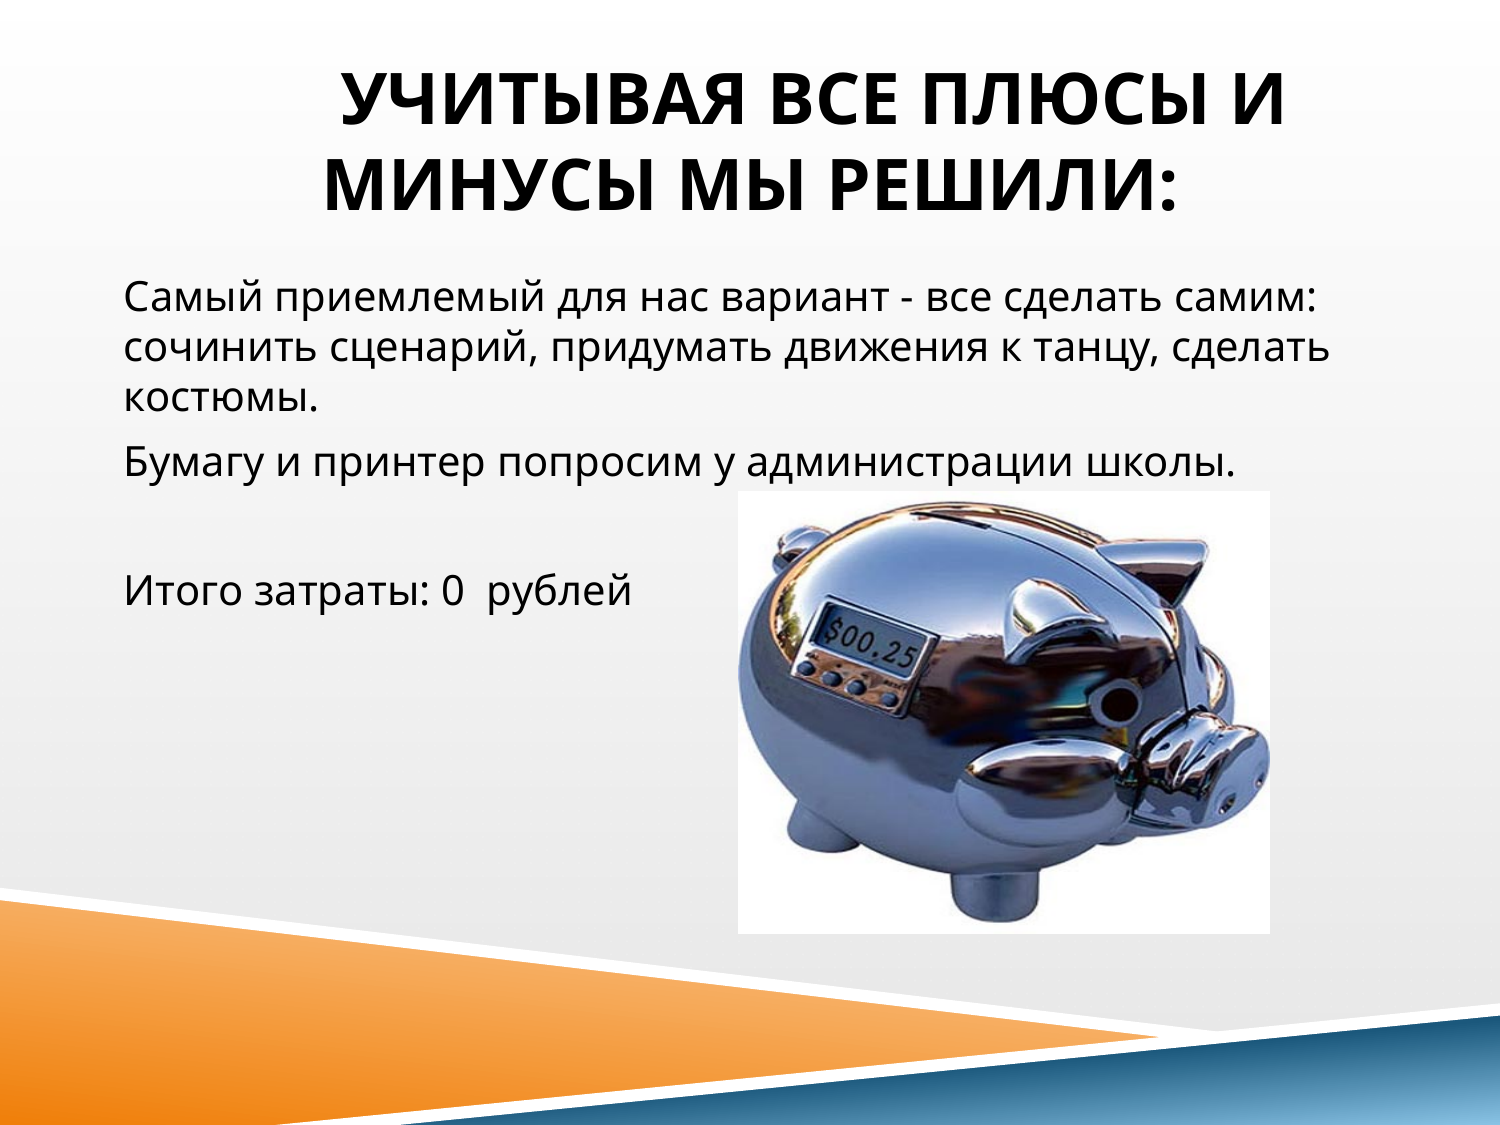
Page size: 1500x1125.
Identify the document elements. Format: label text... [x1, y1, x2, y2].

title Учитывая все плюсы и минусы мы решили: [112, 45, 1388, 233]
list Самый приемлемый для нас вариант - все сделать самим: сочинить сценарий, придумать движения к танцу, сделать костюмы. Бумагу и принтер попросим у администрации школы. Итого затраты: 0 рублей [112, 262, 1388, 875]
picture [737, 491, 1270, 935]
